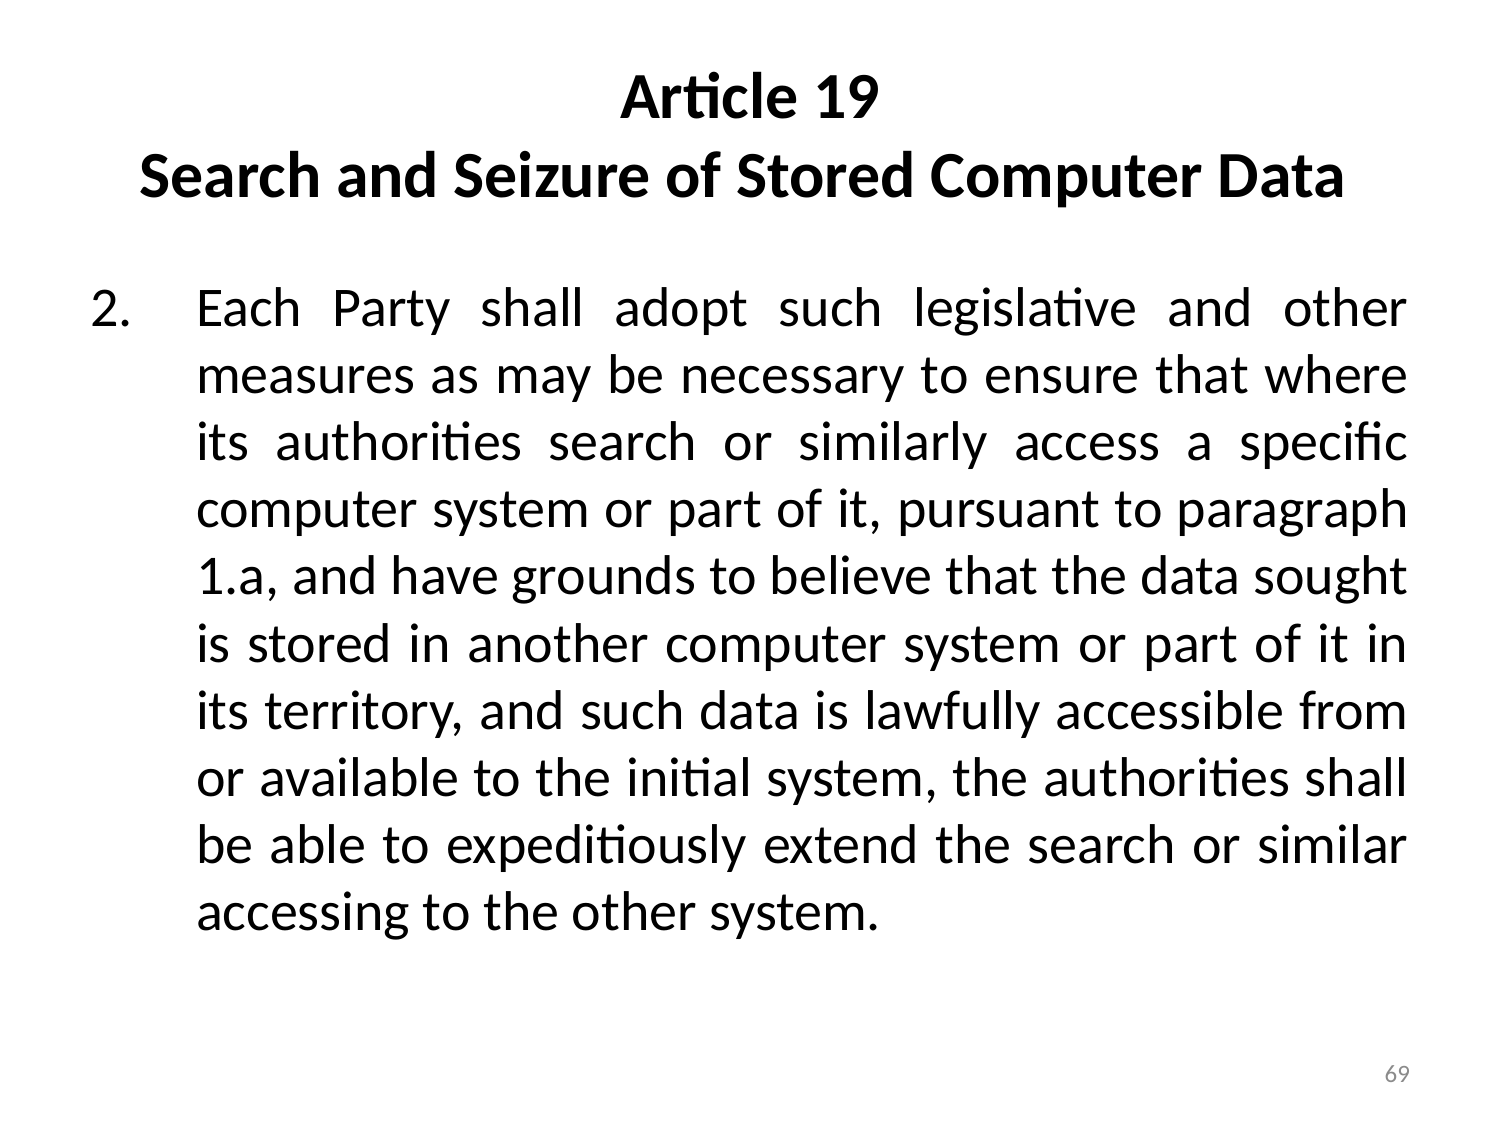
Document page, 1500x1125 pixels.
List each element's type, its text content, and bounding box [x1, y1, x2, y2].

title Article 19 Search and Seizure of Stored Computer Data [74, 44, 1426, 220]
list Each Party shall adopt such legislative and other measures as may be necessary to ensure that where its authorities search or similarly access a specific computer system or part of it, pursuant to paragraph 1.a, and have grounds to believe that the data sought is stored in another computer system or part of it in its territory, and such data is lawfully accessible from or available to the initial system, the authorities shall be able to expeditiously extend the search or similar accessing to the other system. [74, 262, 1426, 1006]
slide_number 69 [1074, 1042, 1425, 1103]
